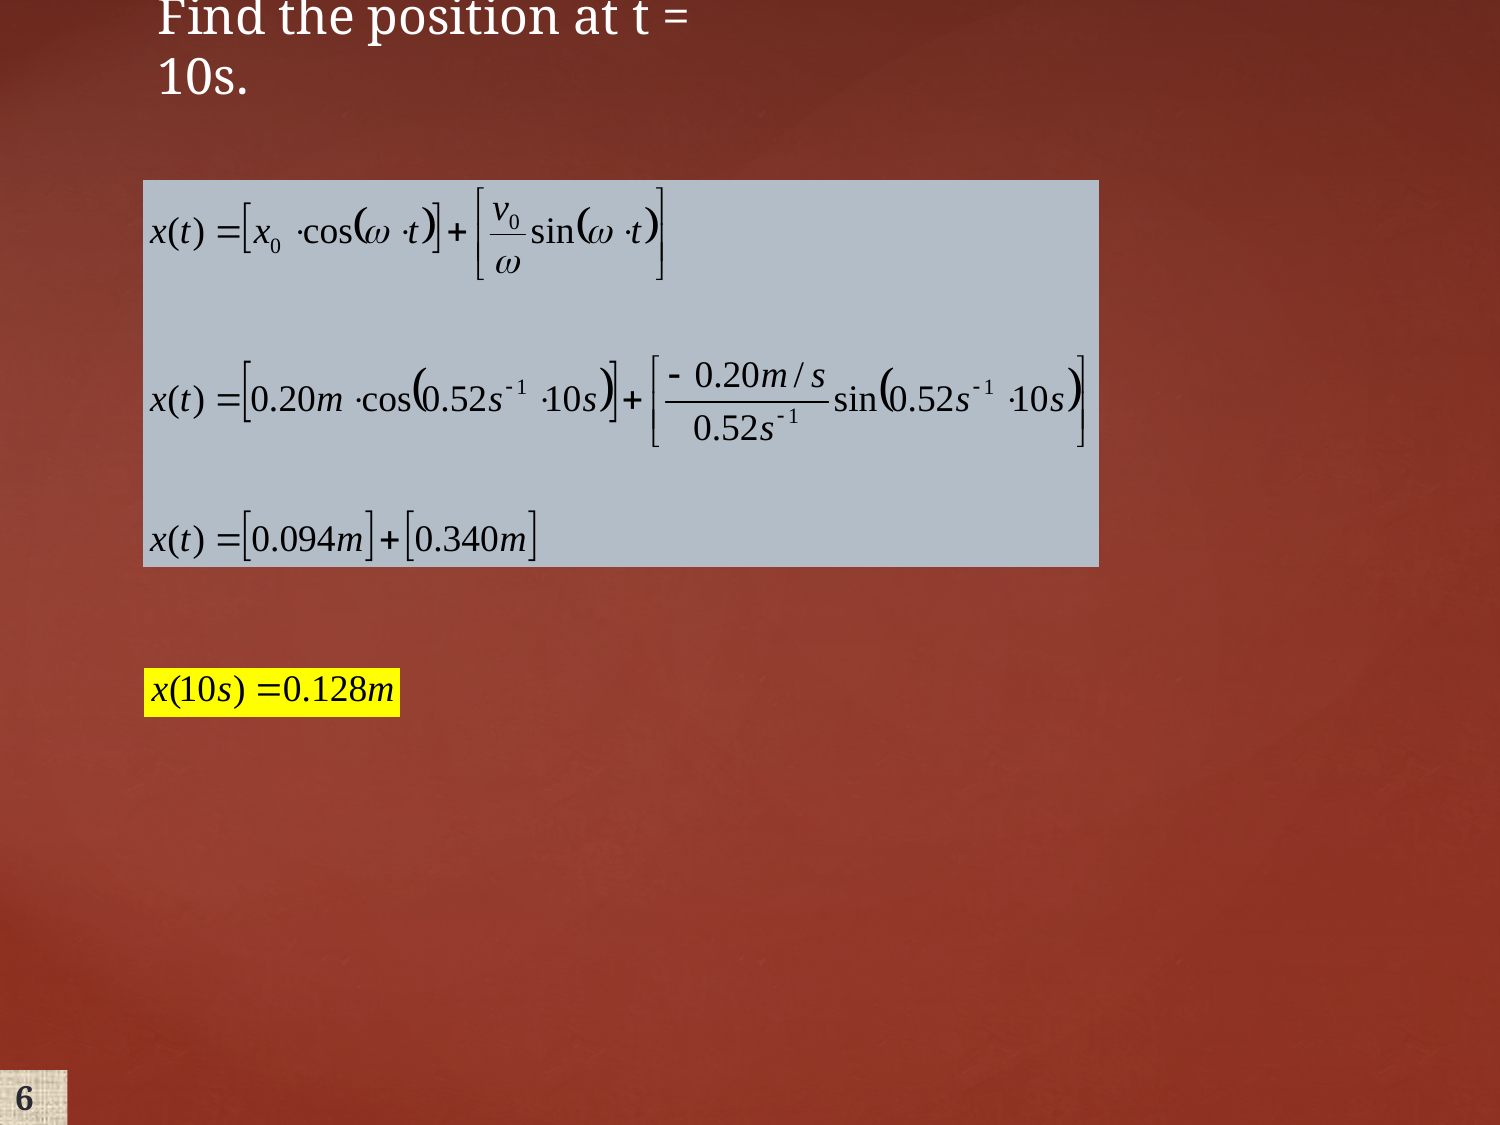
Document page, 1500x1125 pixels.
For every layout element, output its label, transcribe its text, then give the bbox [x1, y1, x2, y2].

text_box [141, 179, 1100, 568]
text_box Find the position at t = 10s. [142, 29, 728, 112]
text_box 6 [0, 1070, 68, 1125]
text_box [143, 666, 401, 718]
